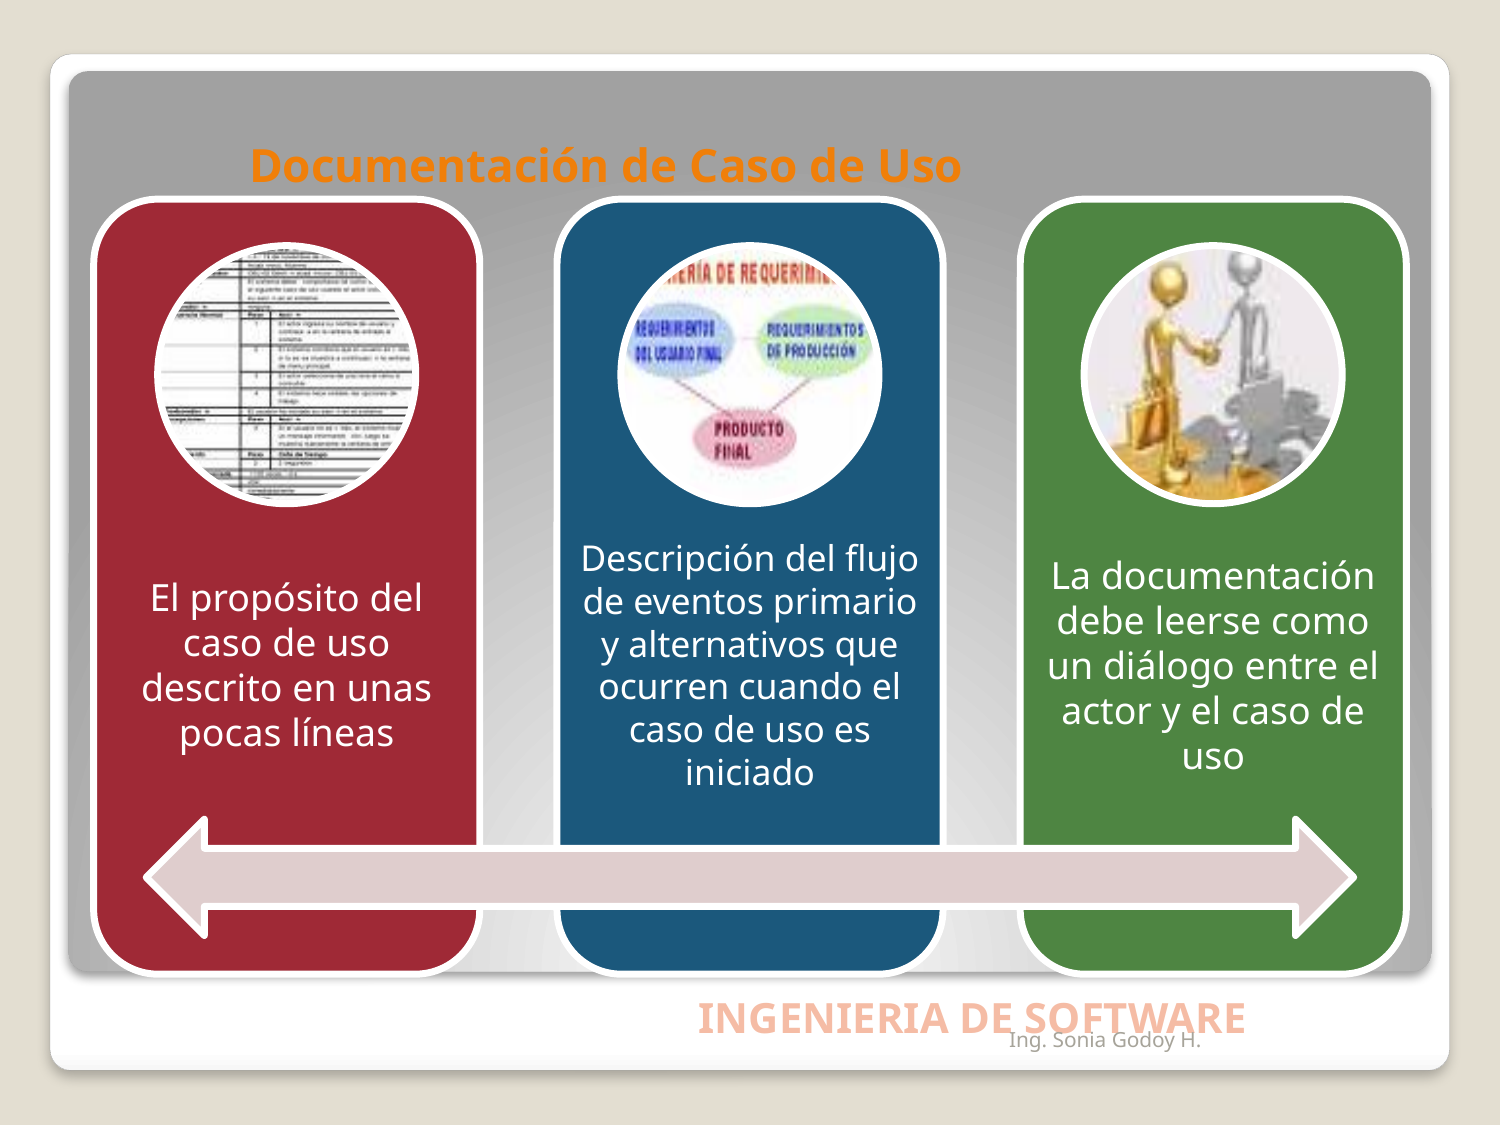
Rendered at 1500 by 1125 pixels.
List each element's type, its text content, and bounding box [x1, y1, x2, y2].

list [93, 198, 1407, 975]
footer Ing. Sonia Godoy H. [994, 1002, 1370, 1063]
title Documentación de Caso de Uso [234, 93, 1279, 197]
